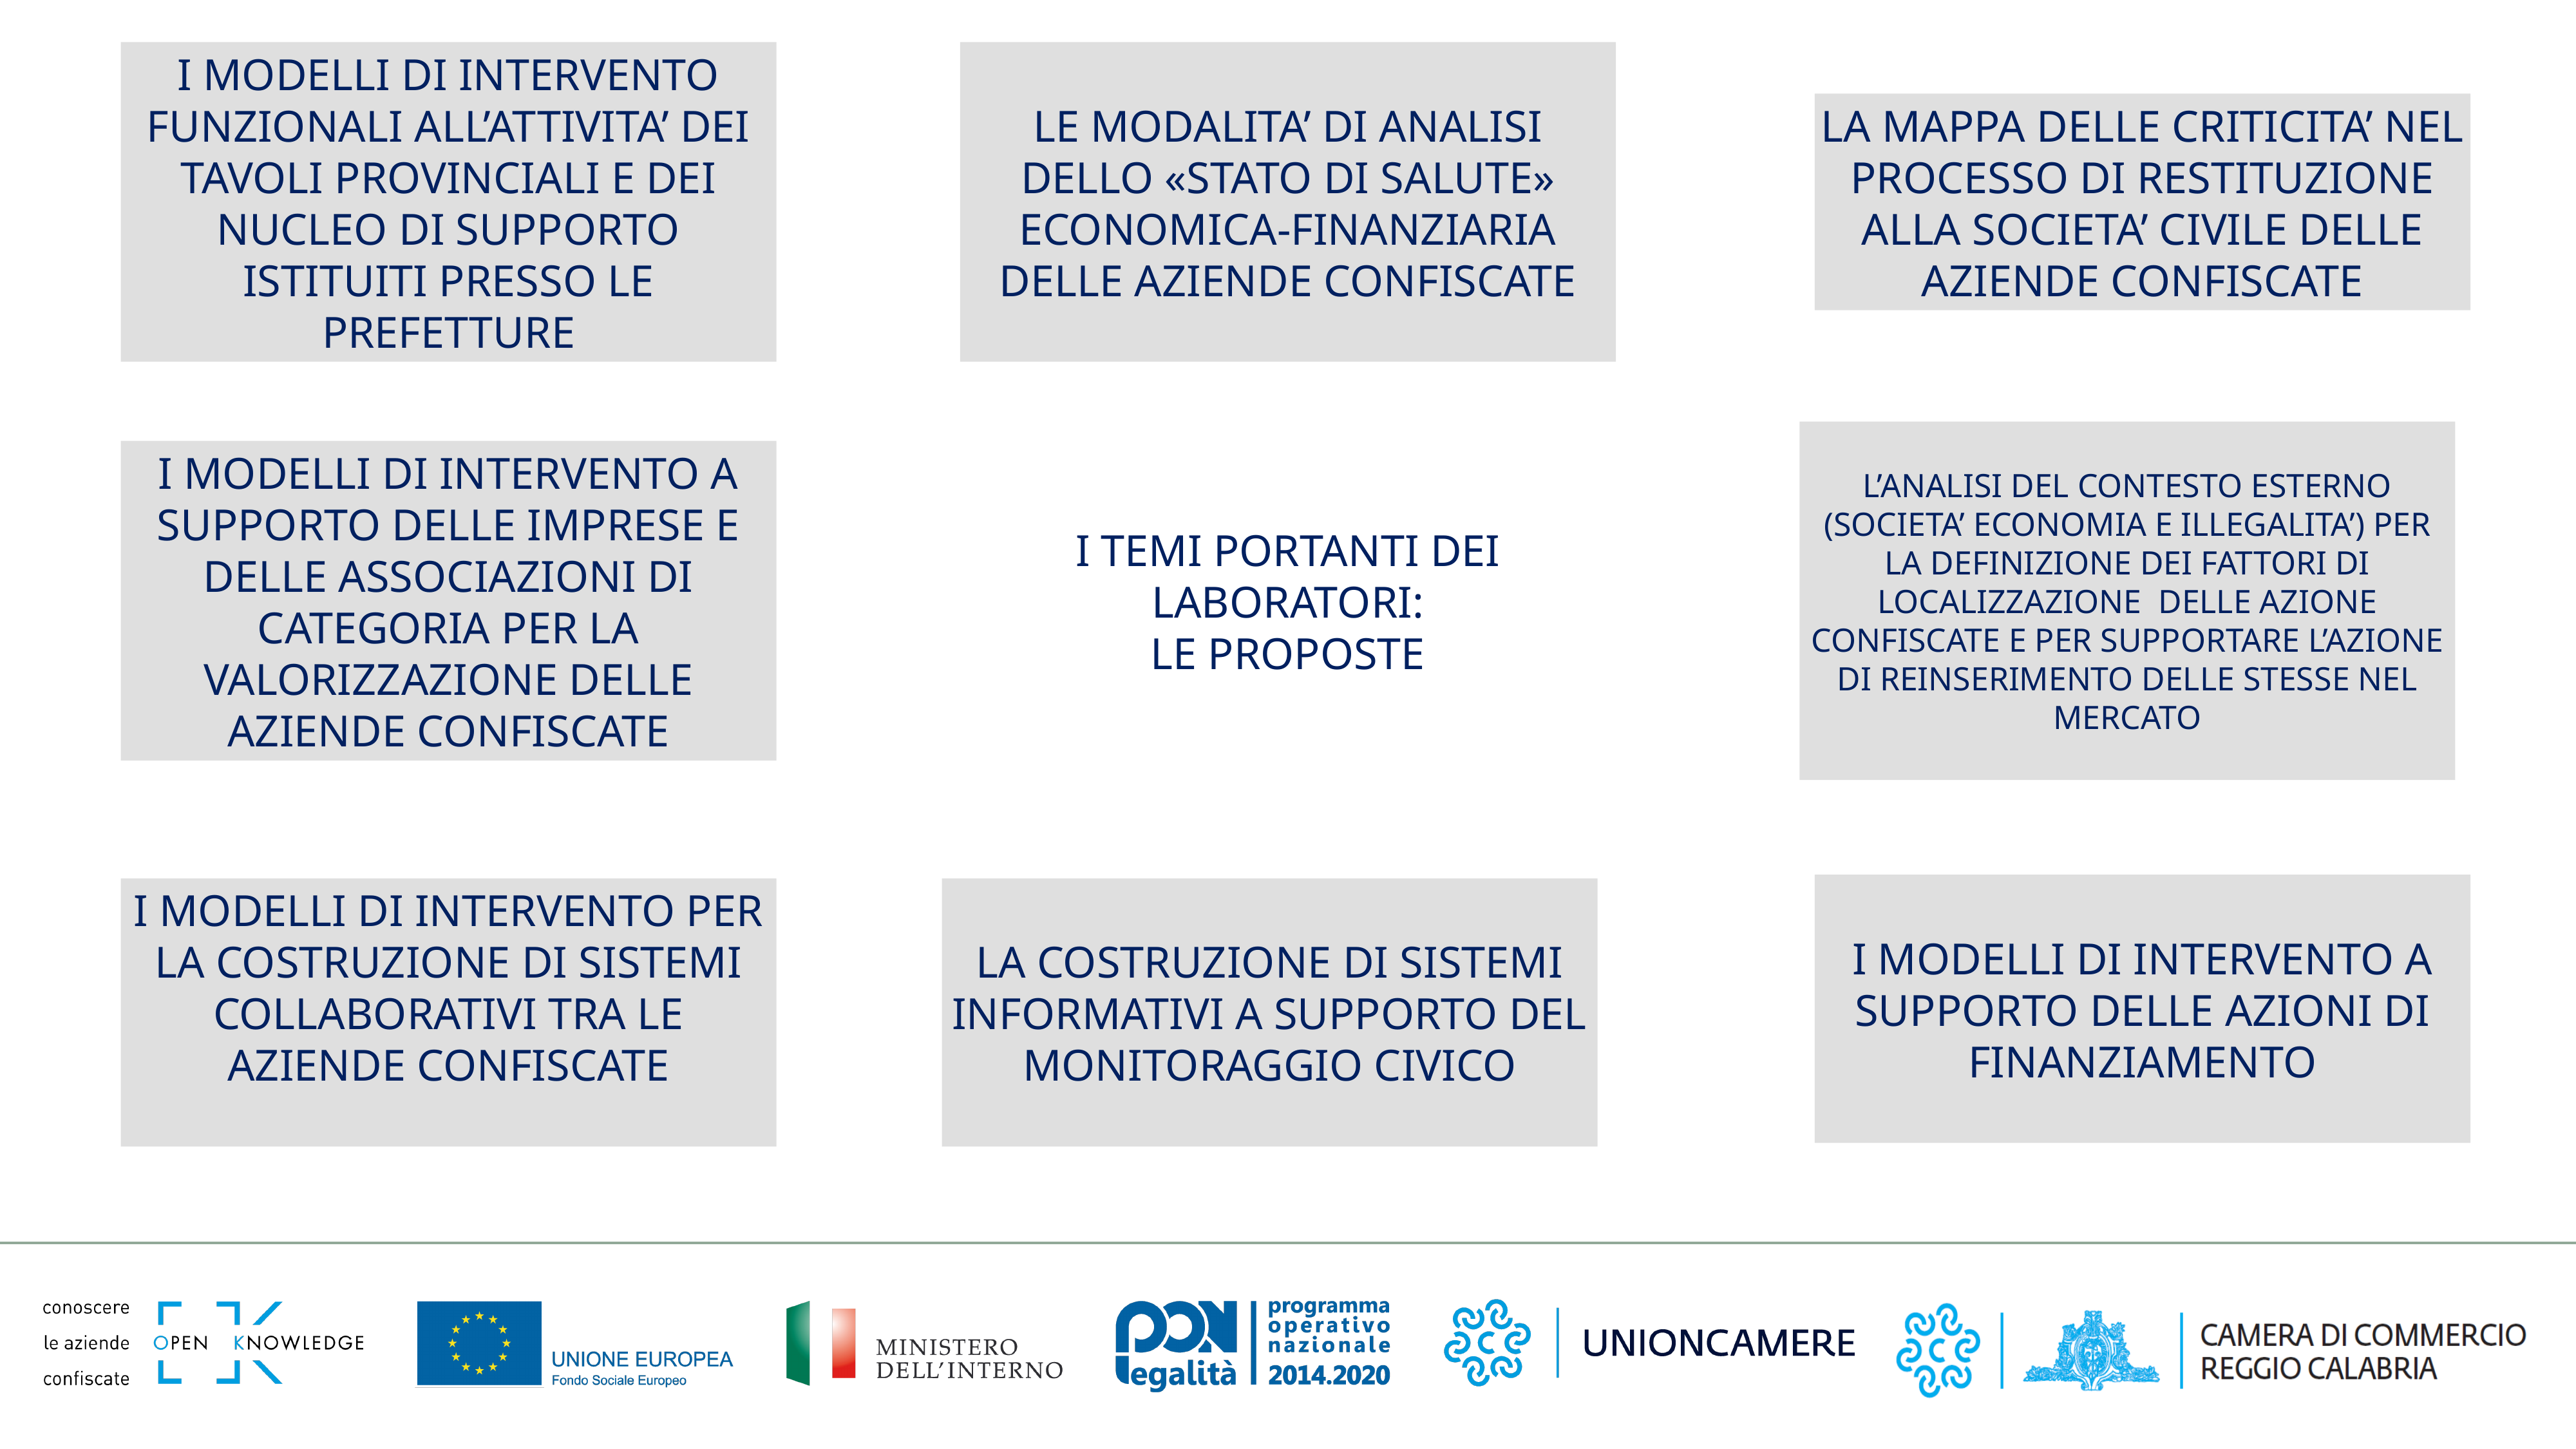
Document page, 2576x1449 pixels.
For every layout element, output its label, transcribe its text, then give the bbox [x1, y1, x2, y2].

text_box I TEMI PORTANTI DEI LABORATORI: LE PROPOSTE [1016, 518, 1560, 684]
picture [42, 1296, 1855, 1392]
text_box I MODELLI DI INTERVENTO A SUPPORTO DELLE IMPRESE E DELLE ASSOCIAZIONI DI CATEGORIA PER LA VALORIZZAZIONE DELLE AZIENDE CONFISCATE [120, 440, 777, 761]
text_box I MODELLI DI INTERVENTO PER LA COSTRUZIONE DI SISTEMI COLLABORATIVI TRA LE AZIENDE CONFISCATE [120, 878, 777, 1147]
text_box I MODELLI DI INTERVENTO A SUPPORTO DELLE AZIONI DI FINANZIAMENTO [1814, 875, 2471, 1143]
picture [1888, 1287, 2534, 1409]
text_box L’ANALISI DEL CONTESTO ESTERNO (SOCIETA’ ECONOMIA E ILLEGALITA’) PER LA DEFINIZIONE DEI FATTORI DI LOCALIZZAZIONE DELLE AZIONE CONFISCATE E PER SUPPORTARE L’AZIONE DI REINSERIMENTO DELLE STESSE NEL MERCATO [1799, 421, 2456, 781]
text_box LE MODALITA’ DI ANALISI DELLO «STATO DI SALUTE» ECONOMICA-FINANZIARIA DELLE AZIENDE CONFISCATE [960, 42, 1616, 362]
text_box I MODELLI DI INTERVENTO FUNZIONALI ALL’ATTIVITA’ DEI TAVOLI PROVINCIALI E DEI NUCLEO DI SUPPORTO ISTITUITI PRESSO LE PREFETTURE [120, 42, 777, 362]
text_box LA COSTRUZIONE DI SISTEMI INFORMATIVI A SUPPORTO DEL MONITORAGGIO CIVICO [942, 878, 1598, 1147]
text_box LA MAPPA DELLE CRITICITA’ NEL PROCESSO DI RESTITUZIONE ALLA SOCIETA’ CIVILE DELLE AZIENDE CONFISCATE [1814, 93, 2471, 310]
